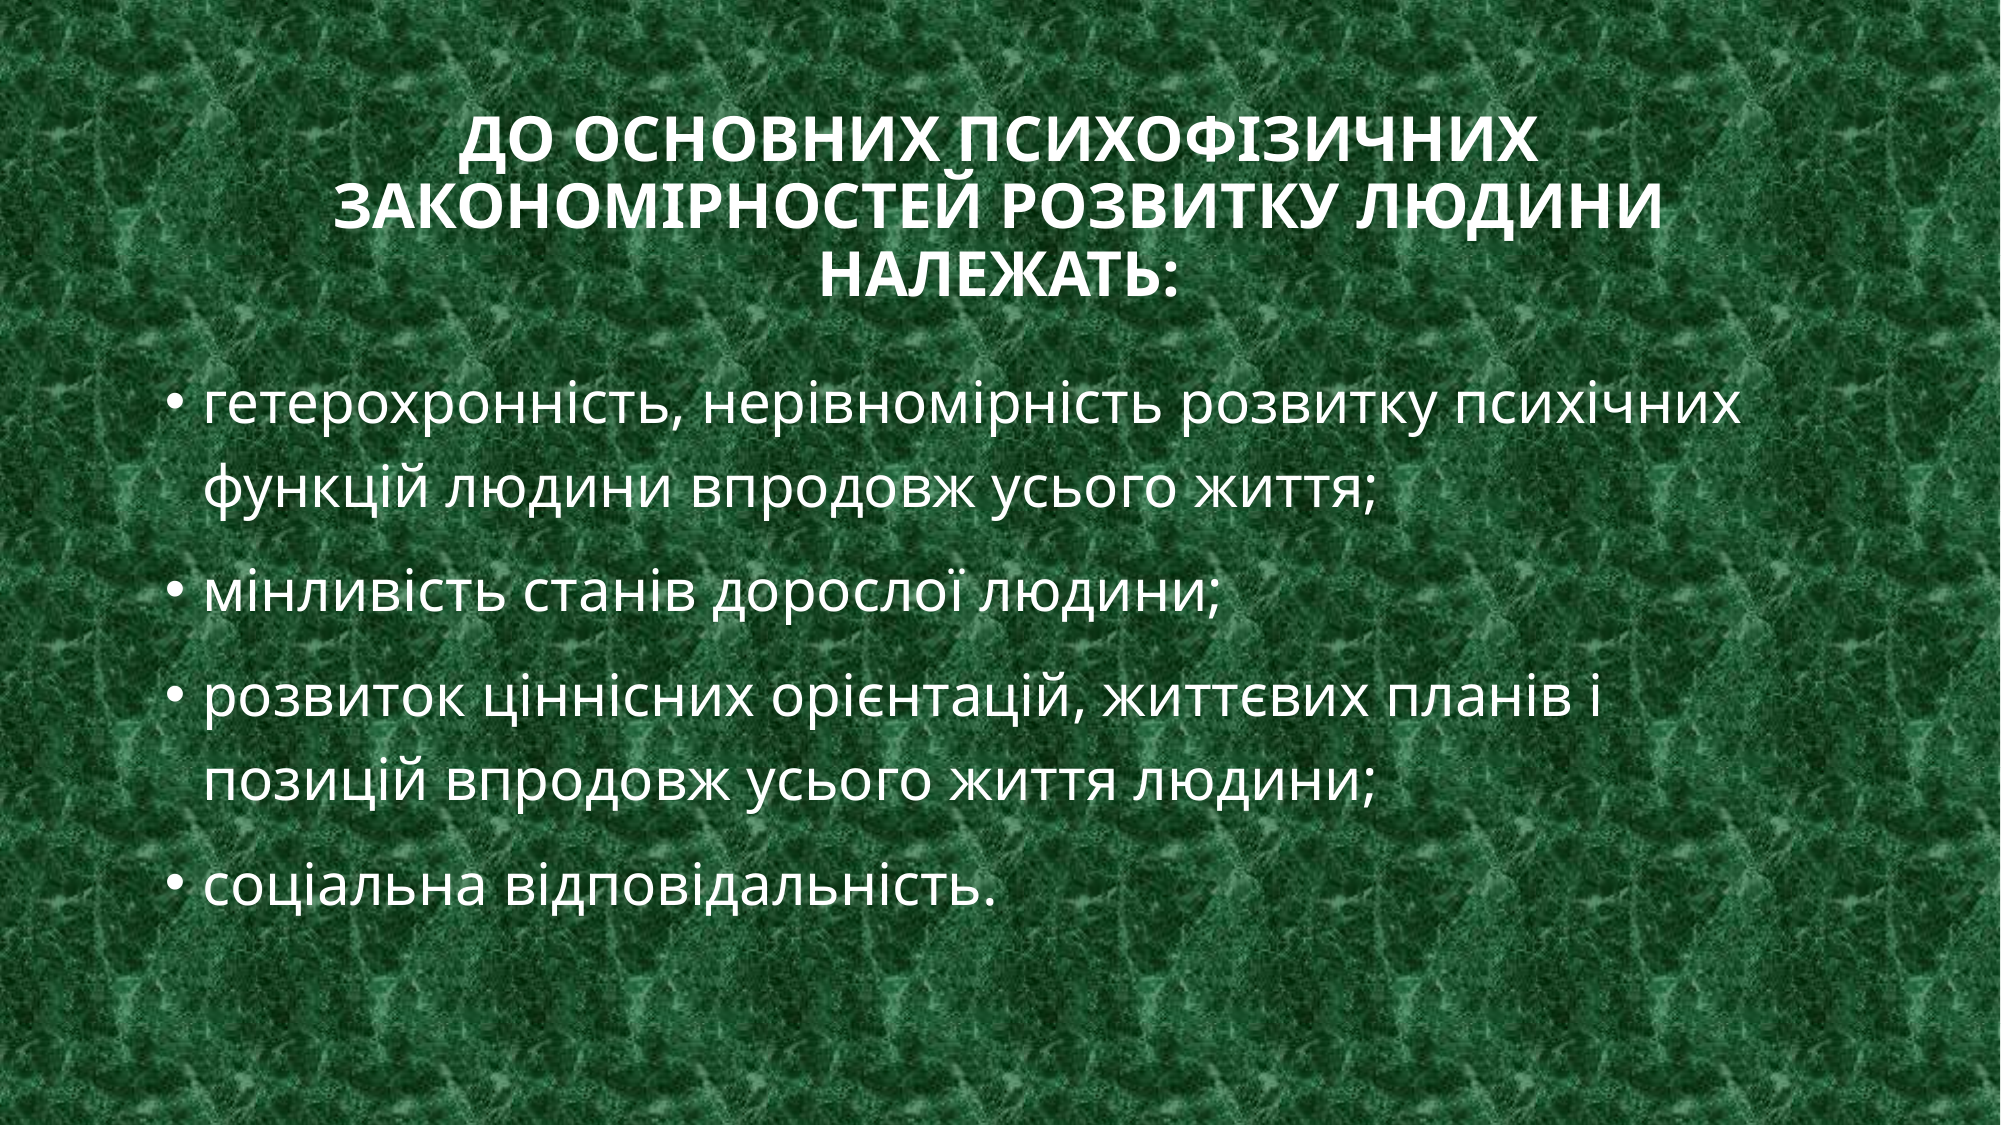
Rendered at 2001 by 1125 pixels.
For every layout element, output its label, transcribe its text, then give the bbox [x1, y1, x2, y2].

title До основних психофізичних закономірностей розвитку людини належать: [149, 99, 1849, 318]
list гетерохронність, нерівномірність розвитку психічних функцій людини впродовж усього життя; мінливість станів дорослої людини; розвиток ціннісних орієнтацій, життєвих планів і позицій впродовж усього життя людини; соціальна відповідальність. [149, 343, 1849, 950]
picture [0, 0, 2001, 1125]
